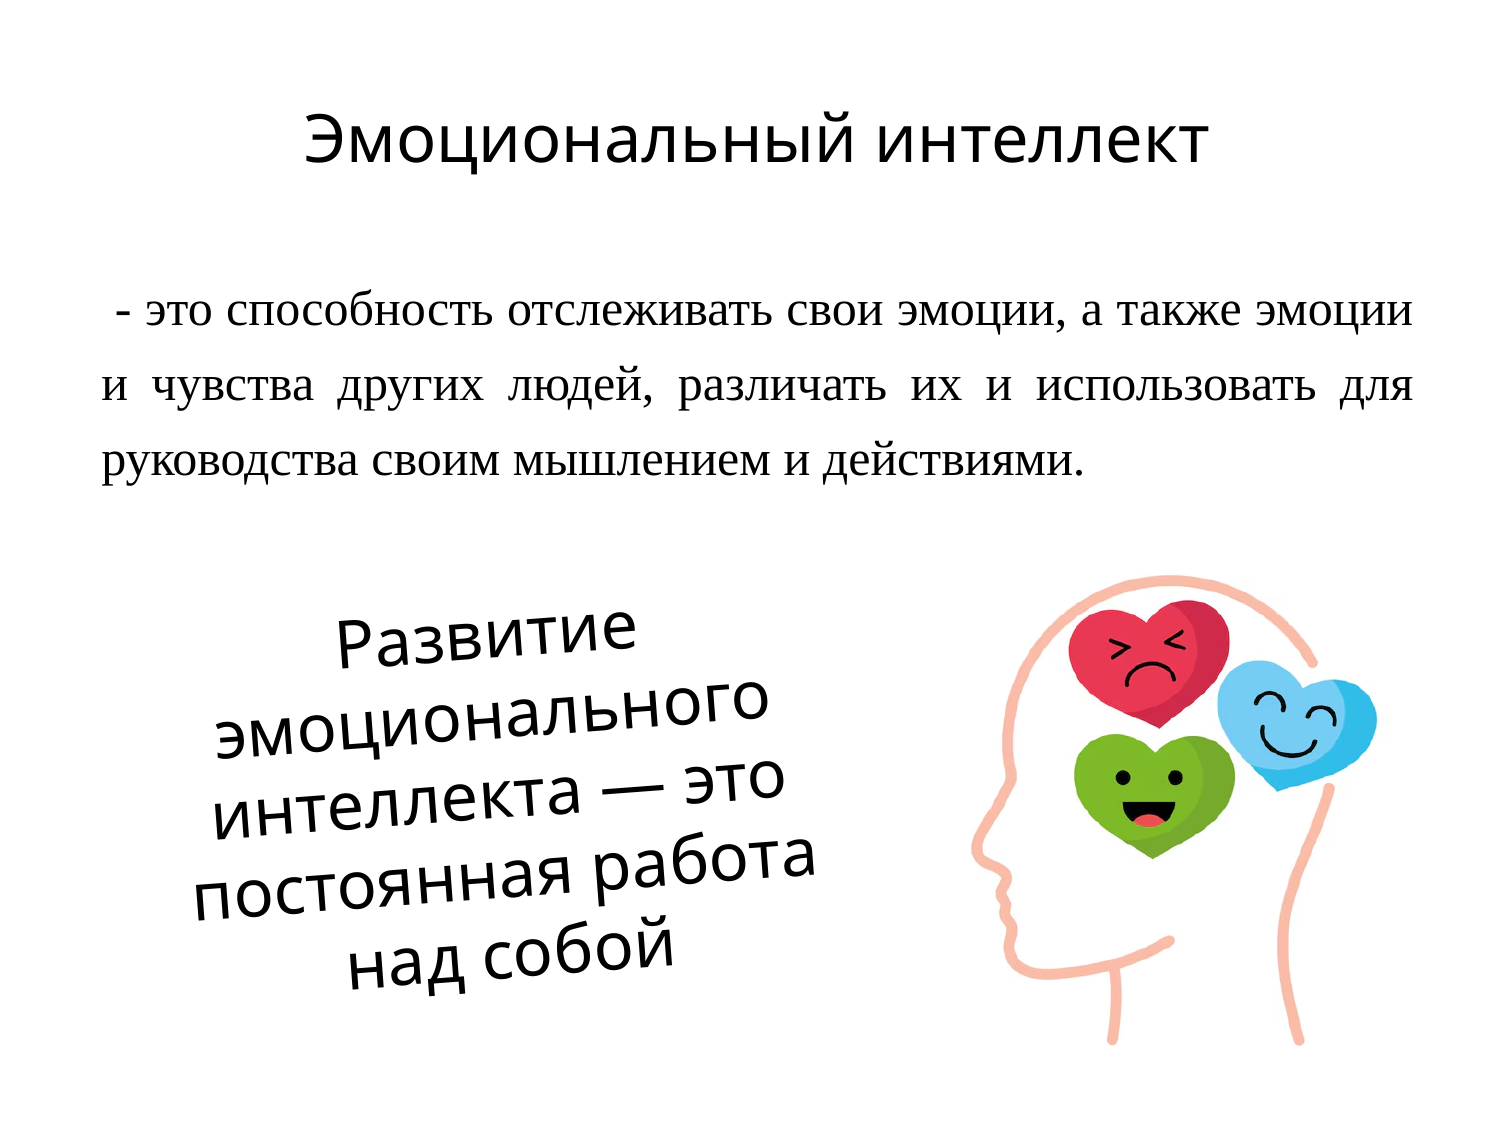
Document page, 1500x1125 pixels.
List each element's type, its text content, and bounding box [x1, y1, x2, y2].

text_box - это способность отслеживать свои эмоции, а также эмоции и чувства других людей, различать их и использовать для руководства своим мышлением и действиями. [86, 253, 1429, 493]
picture [888, 522, 1465, 1098]
text_box Развитие эмоционального интеллекта — это постоянная работа над собой [109, 556, 888, 1027]
title Эмоциональный интеллект [110, 32, 1405, 250]
